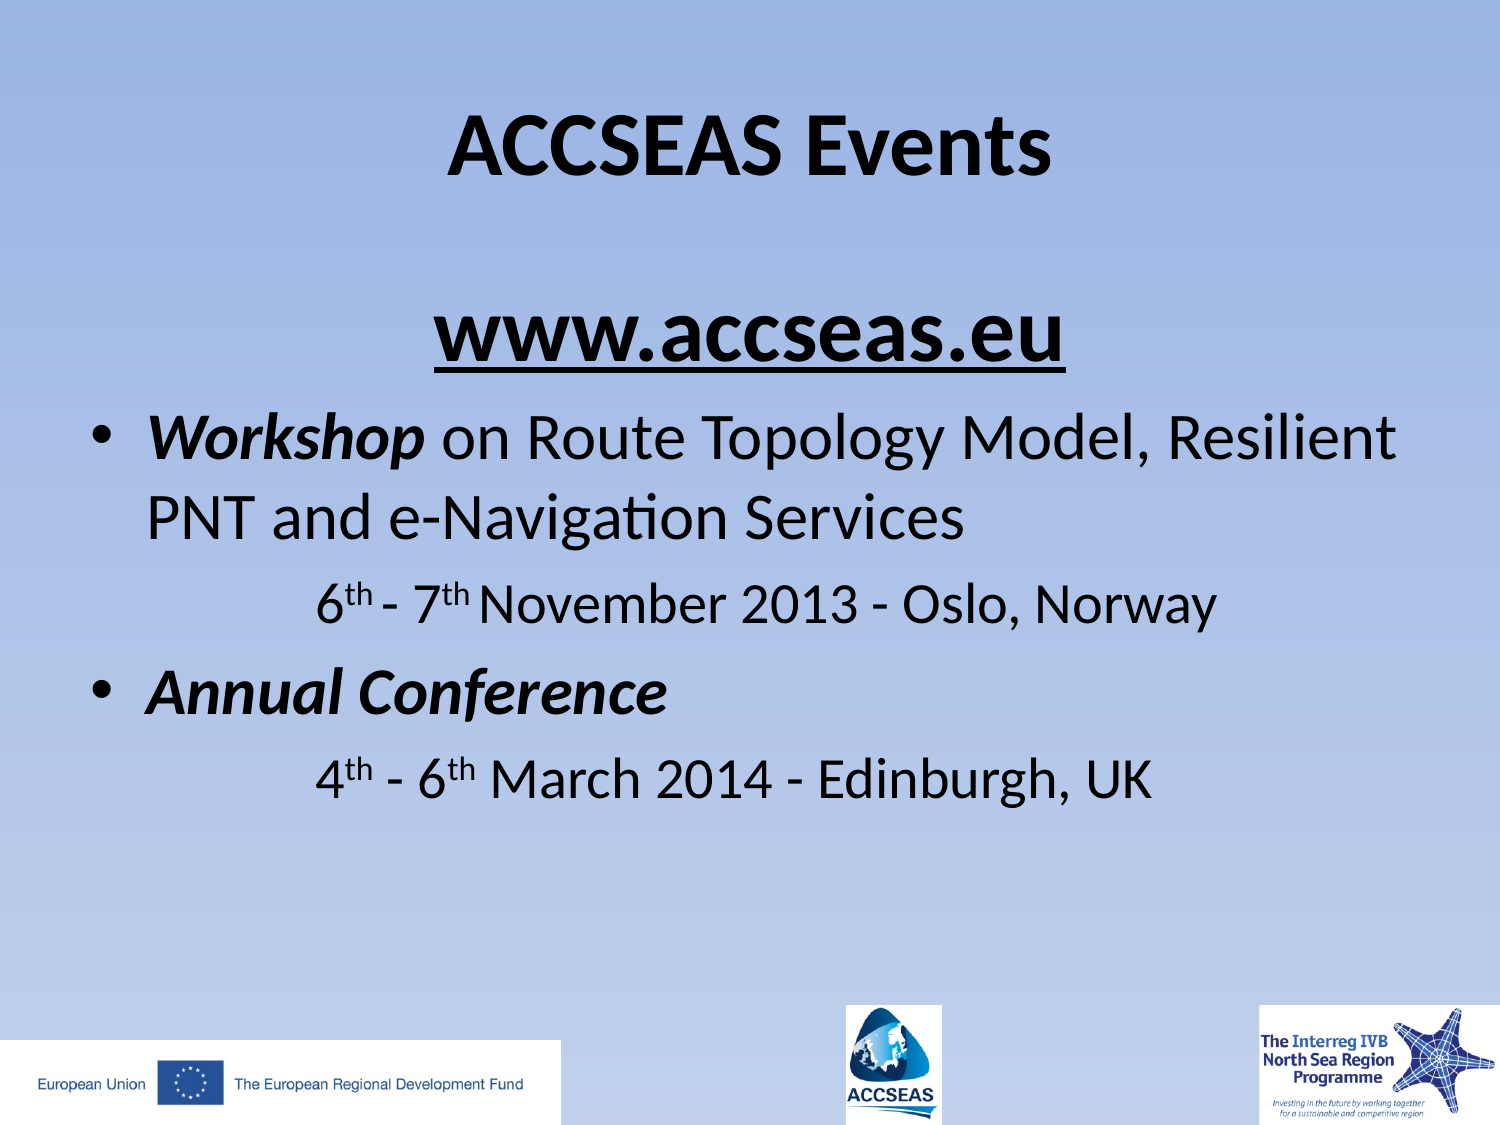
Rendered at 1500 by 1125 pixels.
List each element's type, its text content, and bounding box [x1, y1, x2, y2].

picture [845, 1005, 942, 1125]
list www.accseas.eu Workshop on Route Topology Model, Resilient PNT and e-Navigation Services 6th - 7th November 2013 - Oslo, Norway Annual Conference 4th - 6th March 2014 - Edinburgh, UK [75, 262, 1425, 1005]
picture [1259, 1005, 1500, 1125]
picture [0, 1040, 561, 1125]
title ACCSEAS Events [75, 45, 1425, 233]
